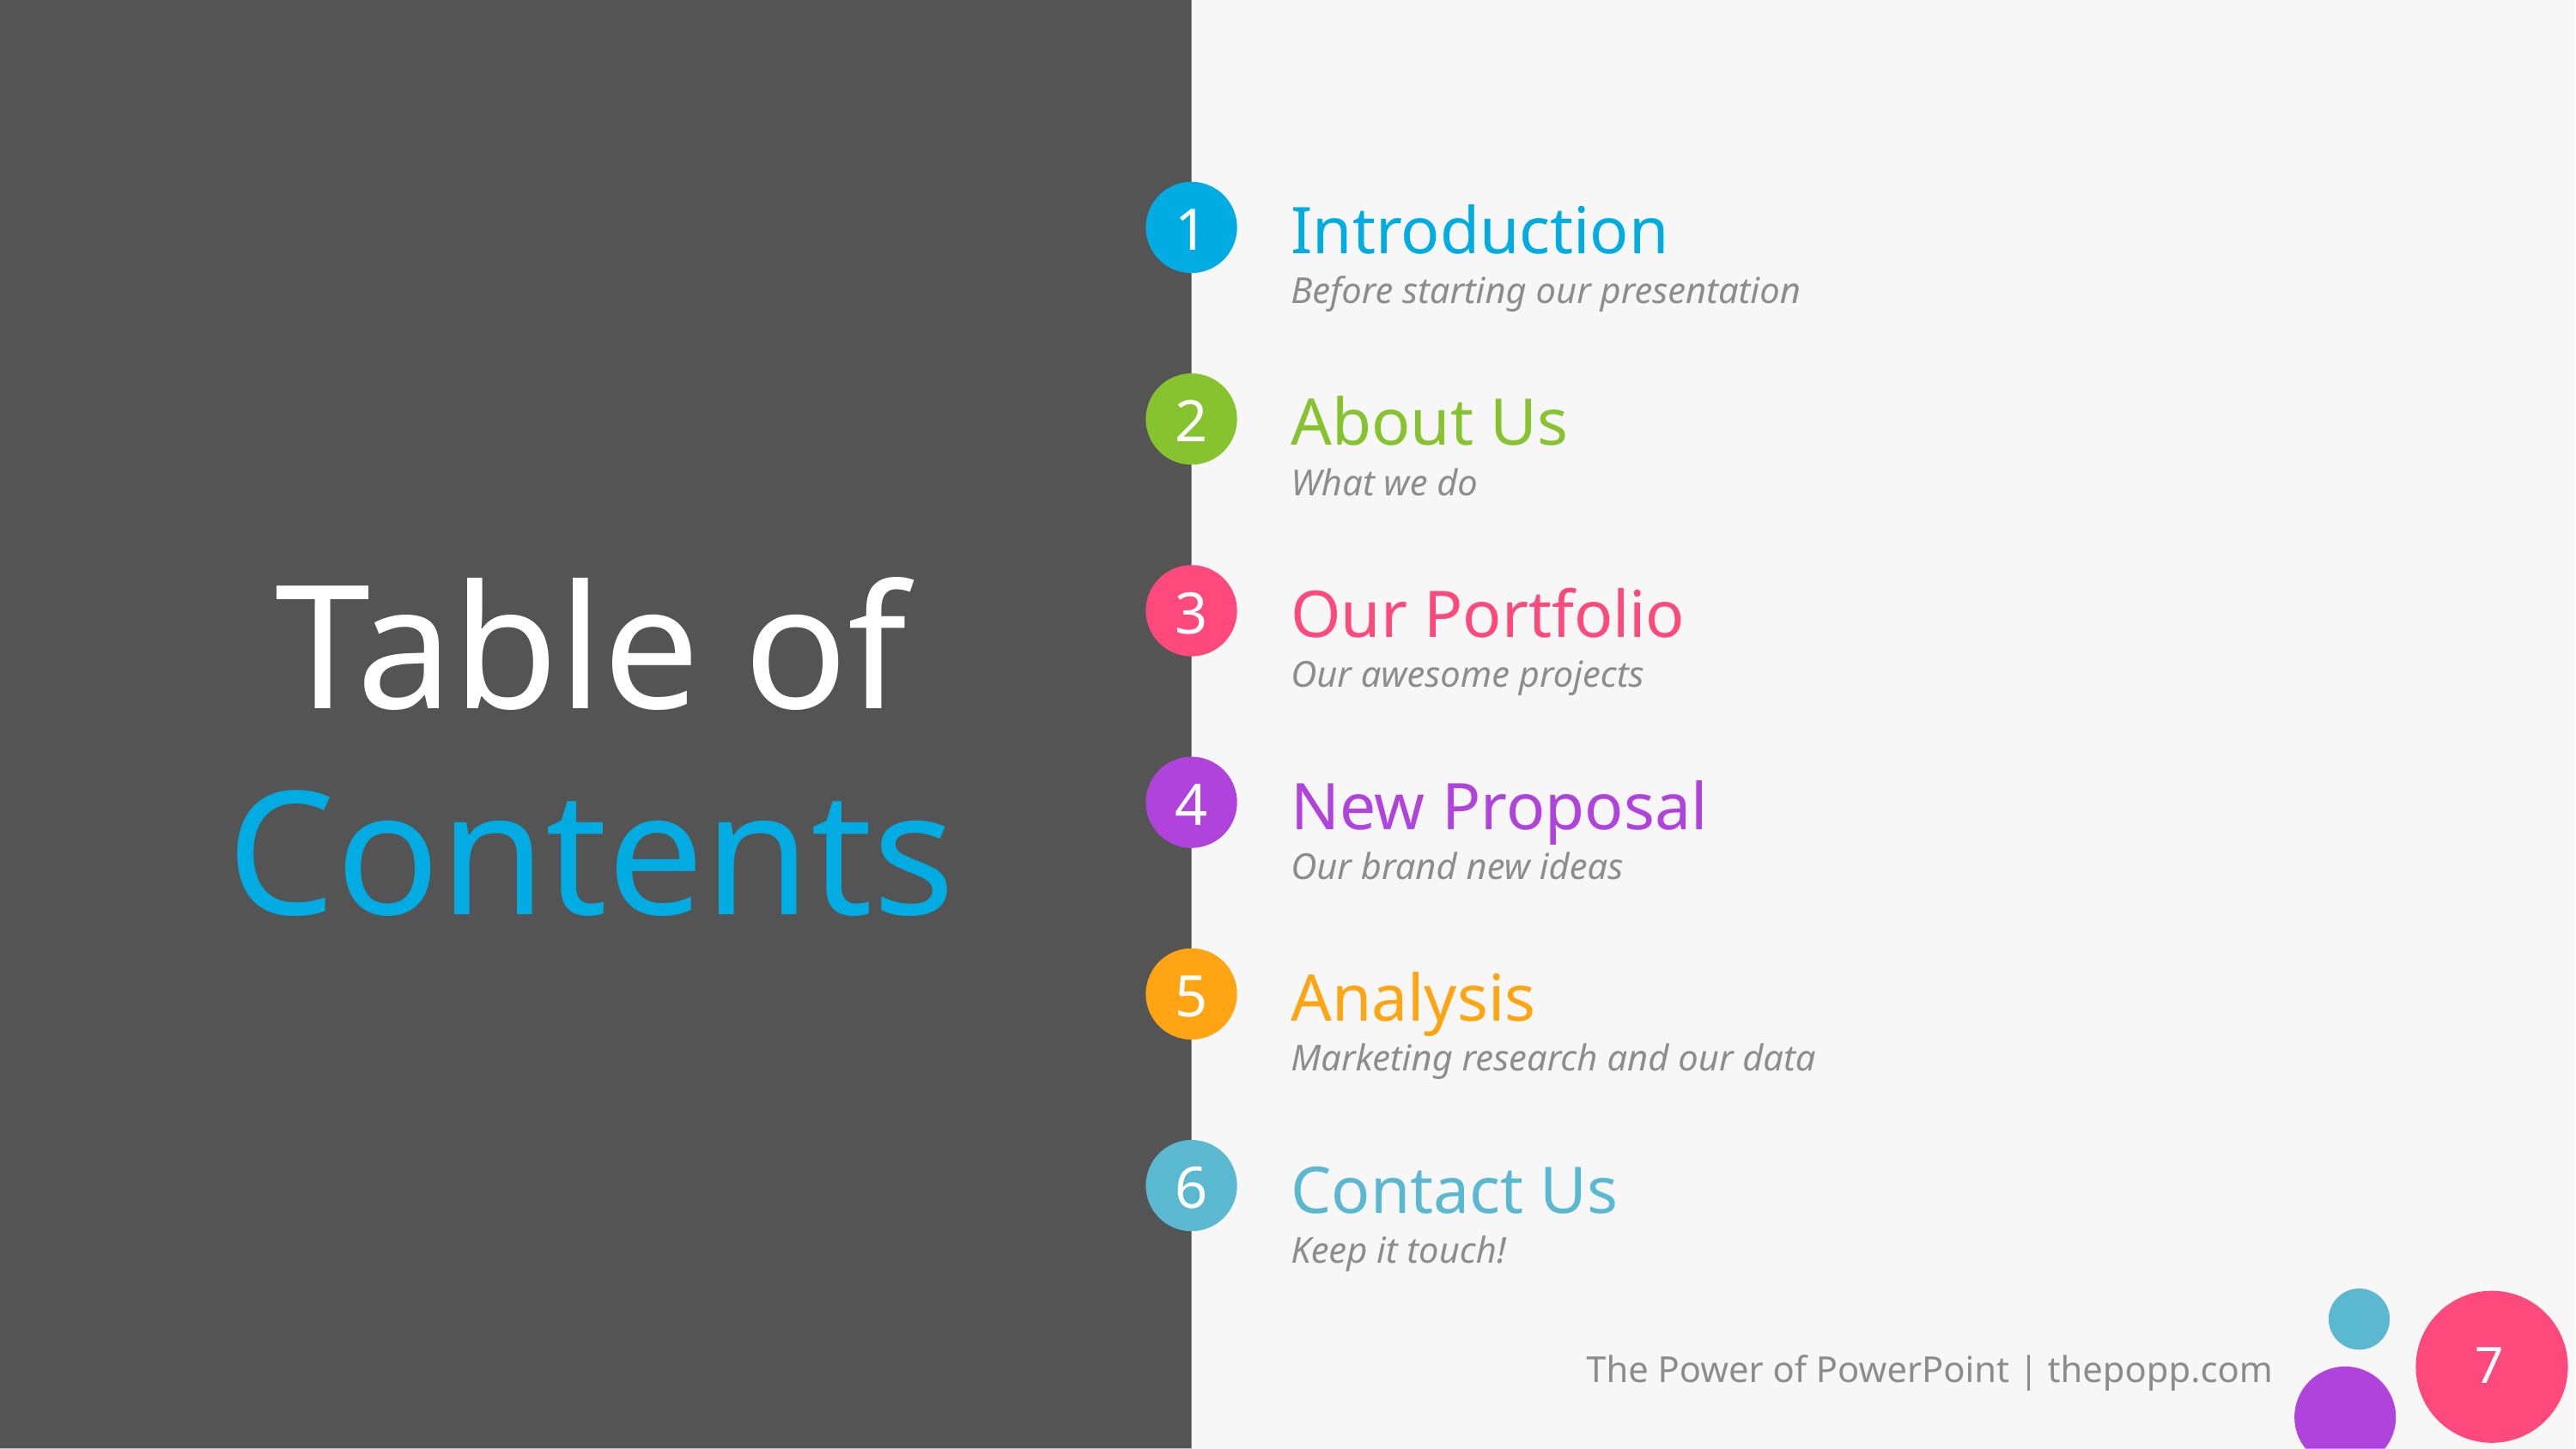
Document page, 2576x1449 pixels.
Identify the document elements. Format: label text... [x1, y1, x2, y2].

list Analysis [1267, 913, 2434, 1015]
title Table of Contents [118, 165, 1065, 1321]
list Our awesome projects [1267, 631, 2434, 717]
list Marketing research and our data [1267, 1015, 2434, 1100]
footer The Power of PowerPoint | thepopp.com [1479, 1332, 2296, 1410]
list Introduction [1267, 146, 2434, 247]
list Our Portfolio [1267, 530, 2434, 631]
list What we do [1267, 440, 2434, 525]
list Before starting our presentation [1267, 247, 2434, 333]
list New Proposal [1267, 722, 2434, 823]
list About Us [1267, 337, 2434, 440]
list Keep it touch! [1267, 1207, 2434, 1293]
slide_number 7 [2414, 1328, 2567, 1406]
list Our brand new ideas [1267, 823, 2434, 909]
list Contact Us [1267, 1106, 2434, 1207]
